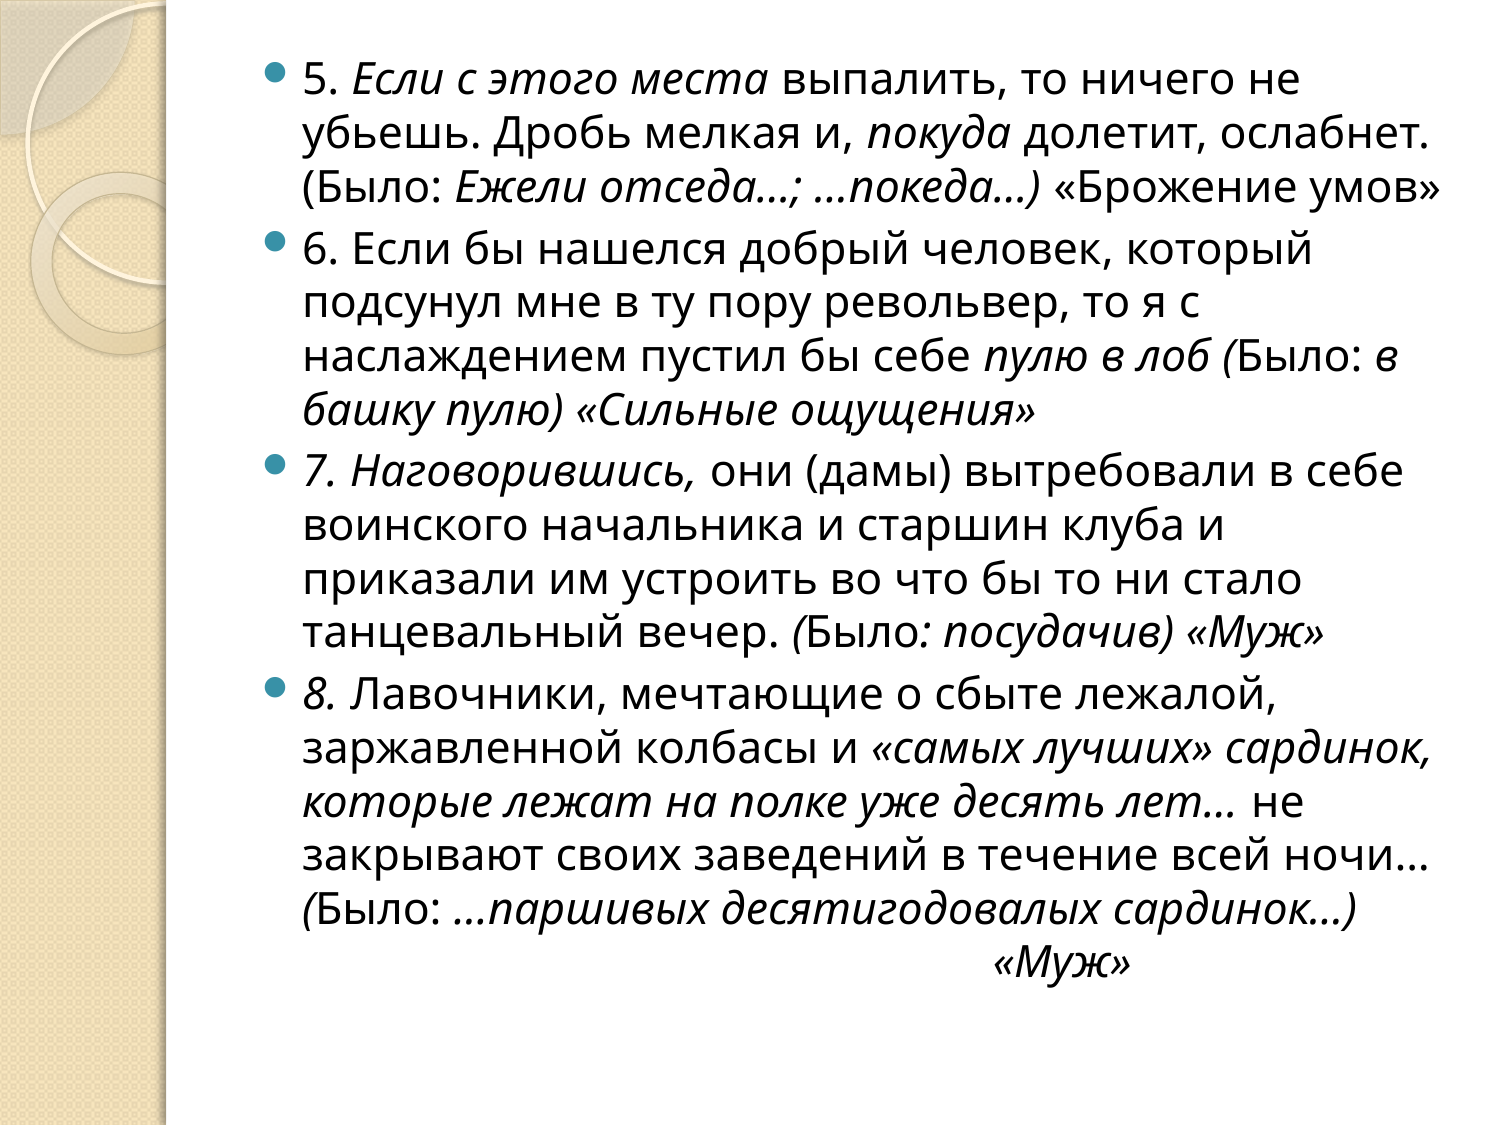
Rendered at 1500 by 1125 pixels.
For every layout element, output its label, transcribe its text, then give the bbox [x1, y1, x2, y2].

list 5. Если с этого места выпалить, то ничего не убьешь. Дробь мелкая и, покуда долетит, ослабнет. (Было: Ежели отседа…; …покеда…) «Брожение умов» 6. Если бы нашелся добрый человек, который подсунул мне в ту пору револьвер, то я с наслаждением пустил бы себе пулю в лоб (Было: в башку пулю) «Сильные ощущения» 7. Наговорившись, они (дамы) вытребовали в себе воинского начальника и старшин клуба и приказали им устроить во что бы то ни стало танцевальный вечер. (Было: посудачив) «Муж» 8. Лавочники, мечтающие о сбыте лежалой, заржавленной колбасы и «самых лучших» сардинок, которые лежат на полке уже десять лет… не закрывают своих заведений в течение всей ночи… (Было: …паршивых десятигодовалых сардинок…) «Муж» [235, 42, 1466, 1025]
